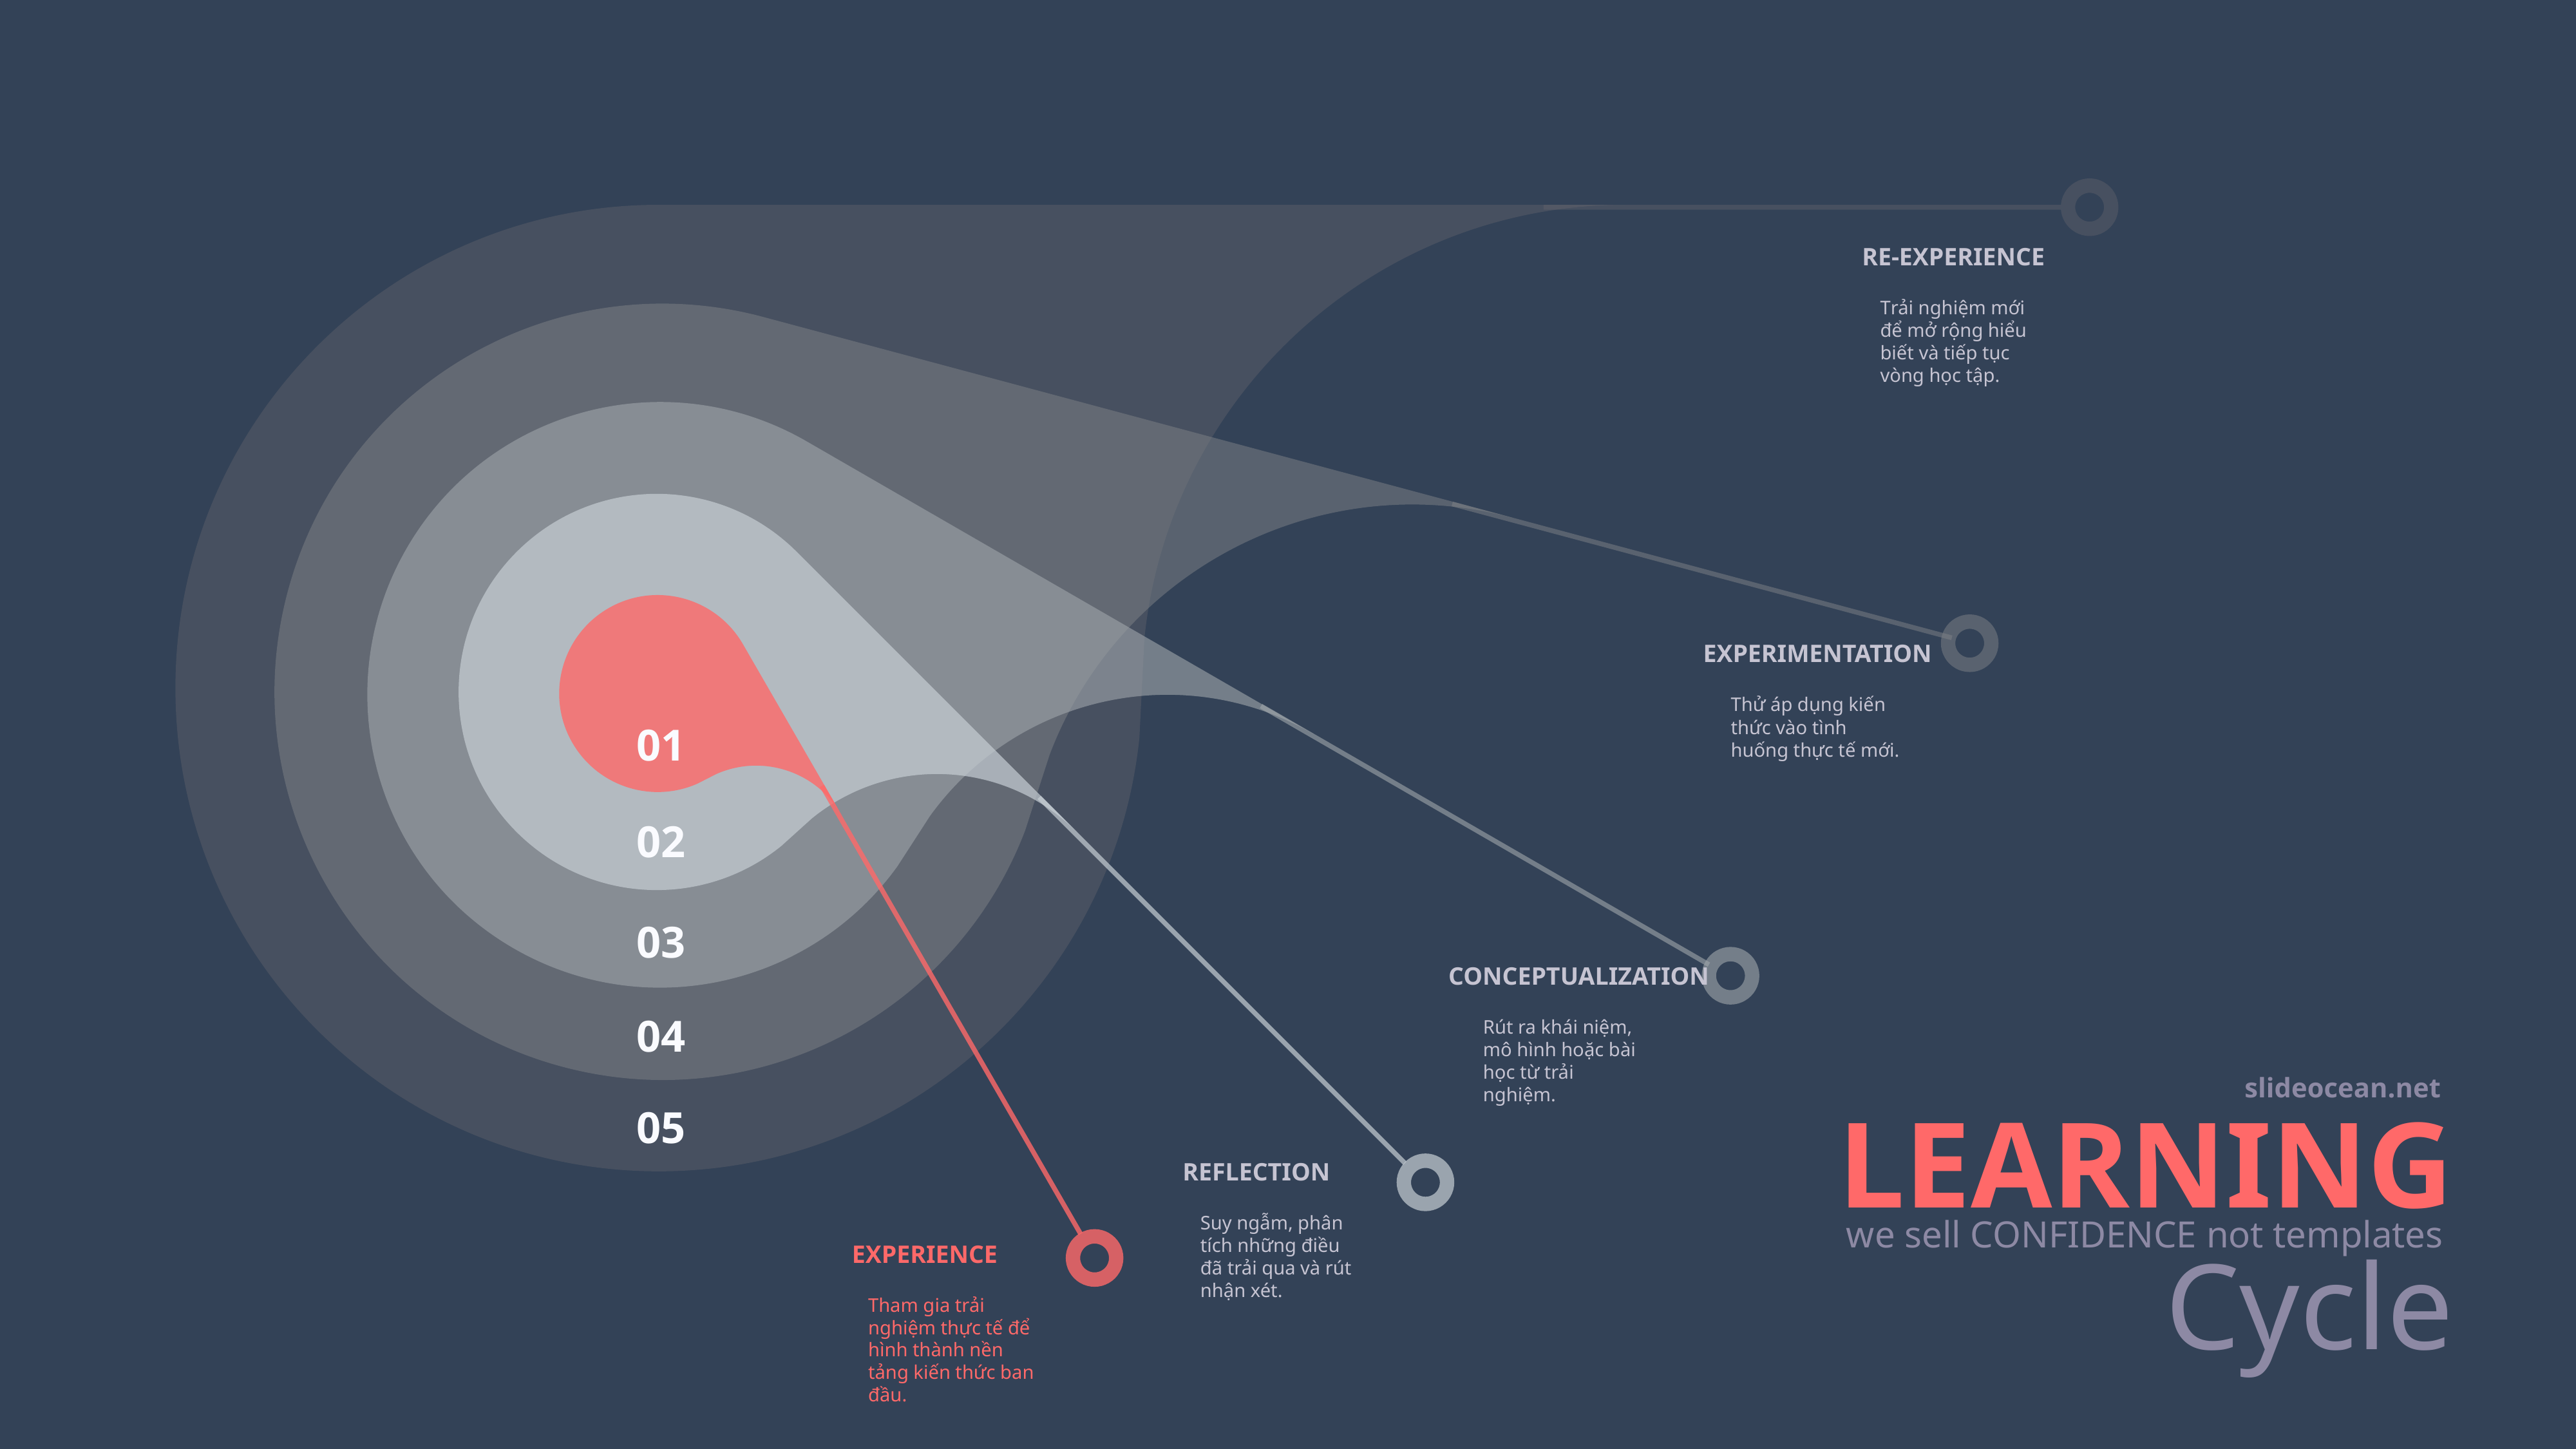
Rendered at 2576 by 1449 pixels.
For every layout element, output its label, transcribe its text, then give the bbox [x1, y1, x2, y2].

text_box 04 [627, 1004, 696, 1066]
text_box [1219, 721, 1455, 1240]
text_box EXPERIENCE [842, 1234, 948, 1273]
text_box [558, 594, 842, 815]
text_box REFLECTION [1173, 1151, 1219, 1191]
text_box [948, 751, 1124, 1287]
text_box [1443, 568, 1999, 673]
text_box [1455, 832, 1760, 1005]
text_box Trải nghiệm mới để mở rộng hiểu biết và tiếp tục vòng học tập. [1870, 290, 2052, 391]
text_box Thử áp dụng kiến thức vào tình huống thực tế mới. [1721, 688, 1911, 766]
text_box slideocean.net [2235, 1066, 2450, 1108]
text_box 05 [627, 1095, 696, 1157]
text_box RE-EXPERIENCE [1852, 236, 2054, 276]
text_box 03 [627, 910, 696, 972]
text_box Tham gia trải nghiệm thực tế để hình thành nền tảng kiến thức ban đầu. [858, 1288, 1050, 1411]
text_box LEARNING Cycle [1828, 1084, 2463, 1378]
text_box [457, 493, 998, 891]
text_box [366, 401, 1294, 989]
text_box 02 [627, 810, 696, 871]
text_box Rút ra khái niệm, mô hình hoặc bài học từ trải nghiệm. [1473, 1010, 1654, 1110]
text_box [273, 302, 1513, 1081]
text_box Suy ngẫm, phân tích những điều đã trải qua và rút nhận xét. [1191, 1206, 1372, 1306]
text_box 01 [627, 713, 696, 775]
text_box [1543, 178, 2119, 236]
text_box [174, 204, 1543, 1173]
text_box we sell CONFIDENCE not templates [1836, 1206, 2453, 1260]
